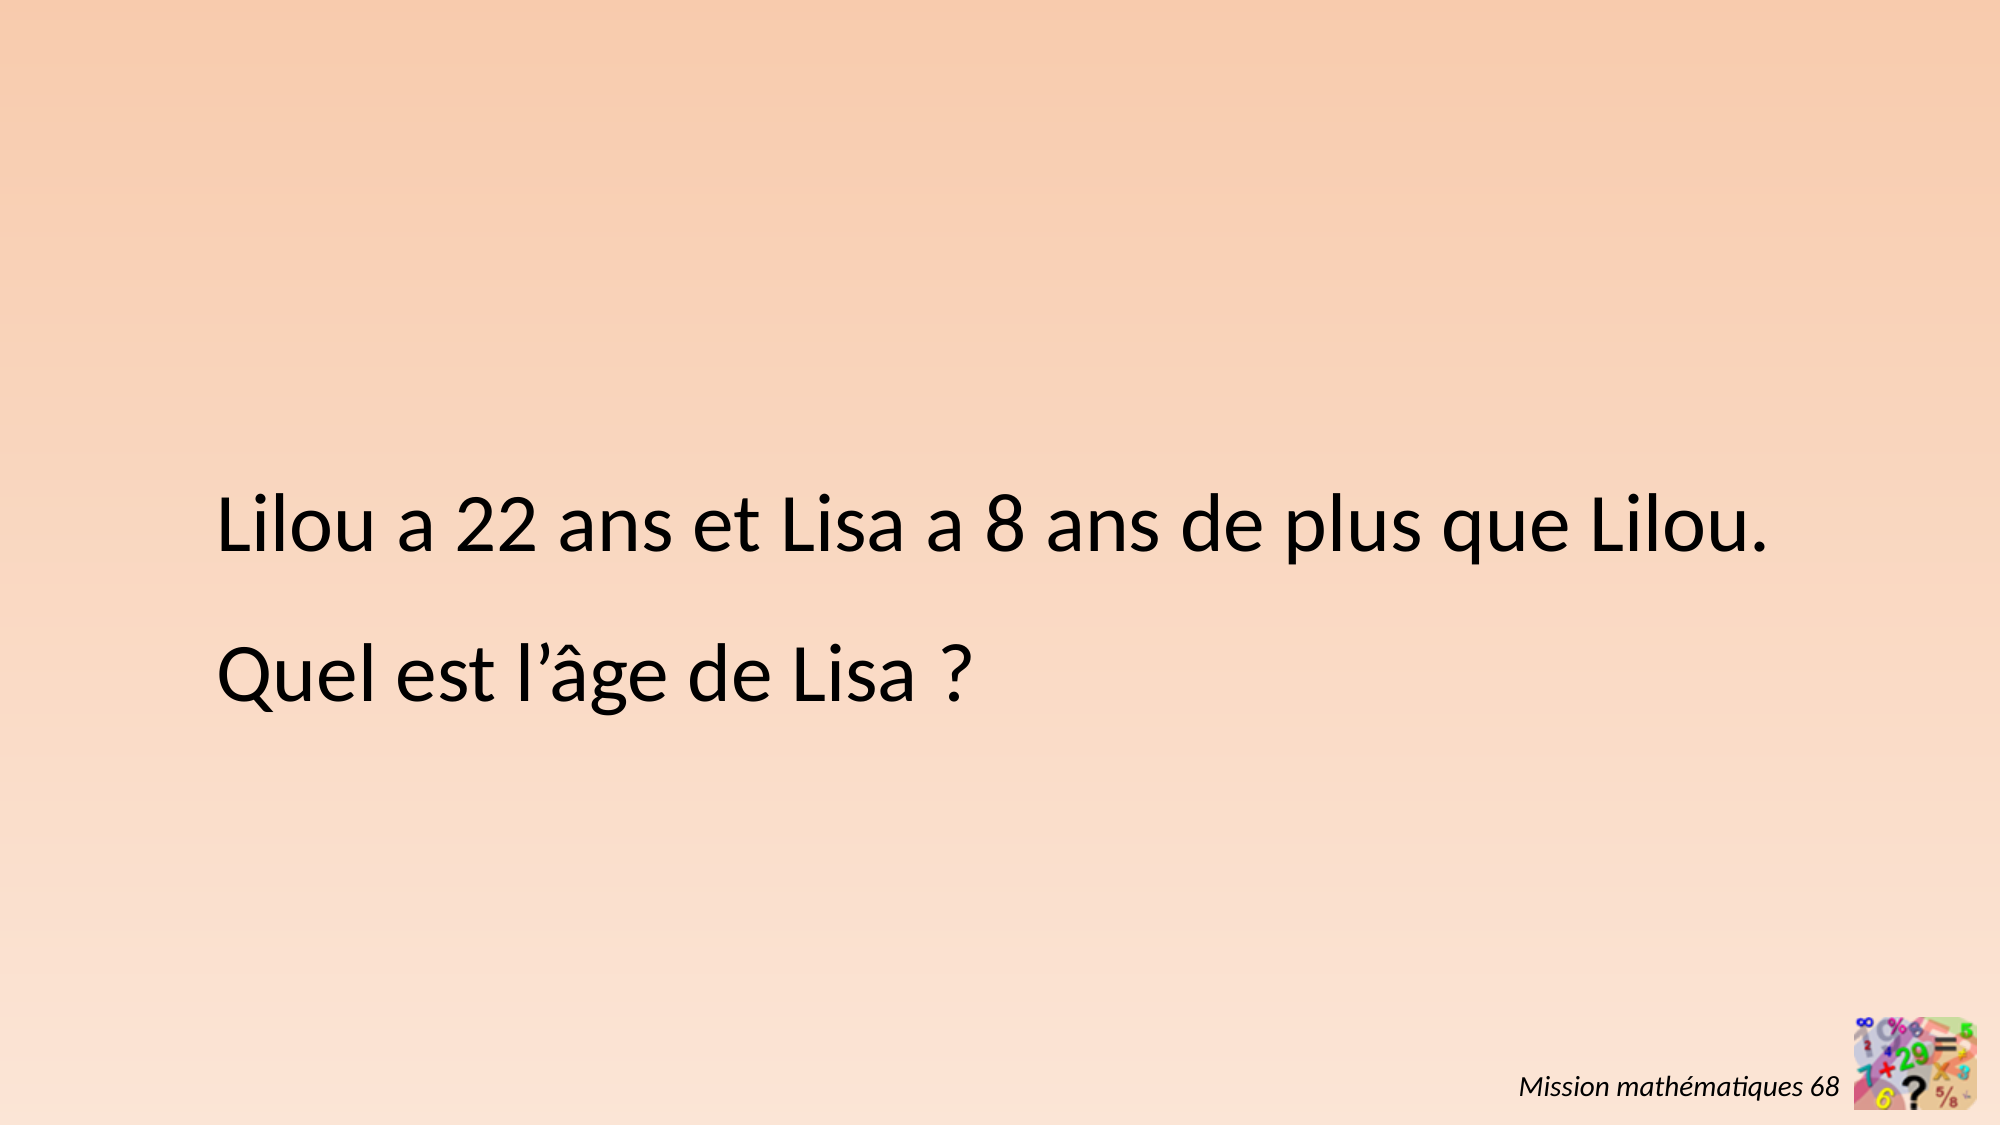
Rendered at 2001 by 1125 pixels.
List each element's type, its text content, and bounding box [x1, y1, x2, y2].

text_box Lilou a 22 ans et Lisa a 8 ans de plus que Lilou. Quel est l’âge de Lisa ? [202, 411, 1798, 726]
picture [1854, 1017, 1977, 1110]
text_box Mission mathématiques 68 [1501, 1059, 1854, 1110]
